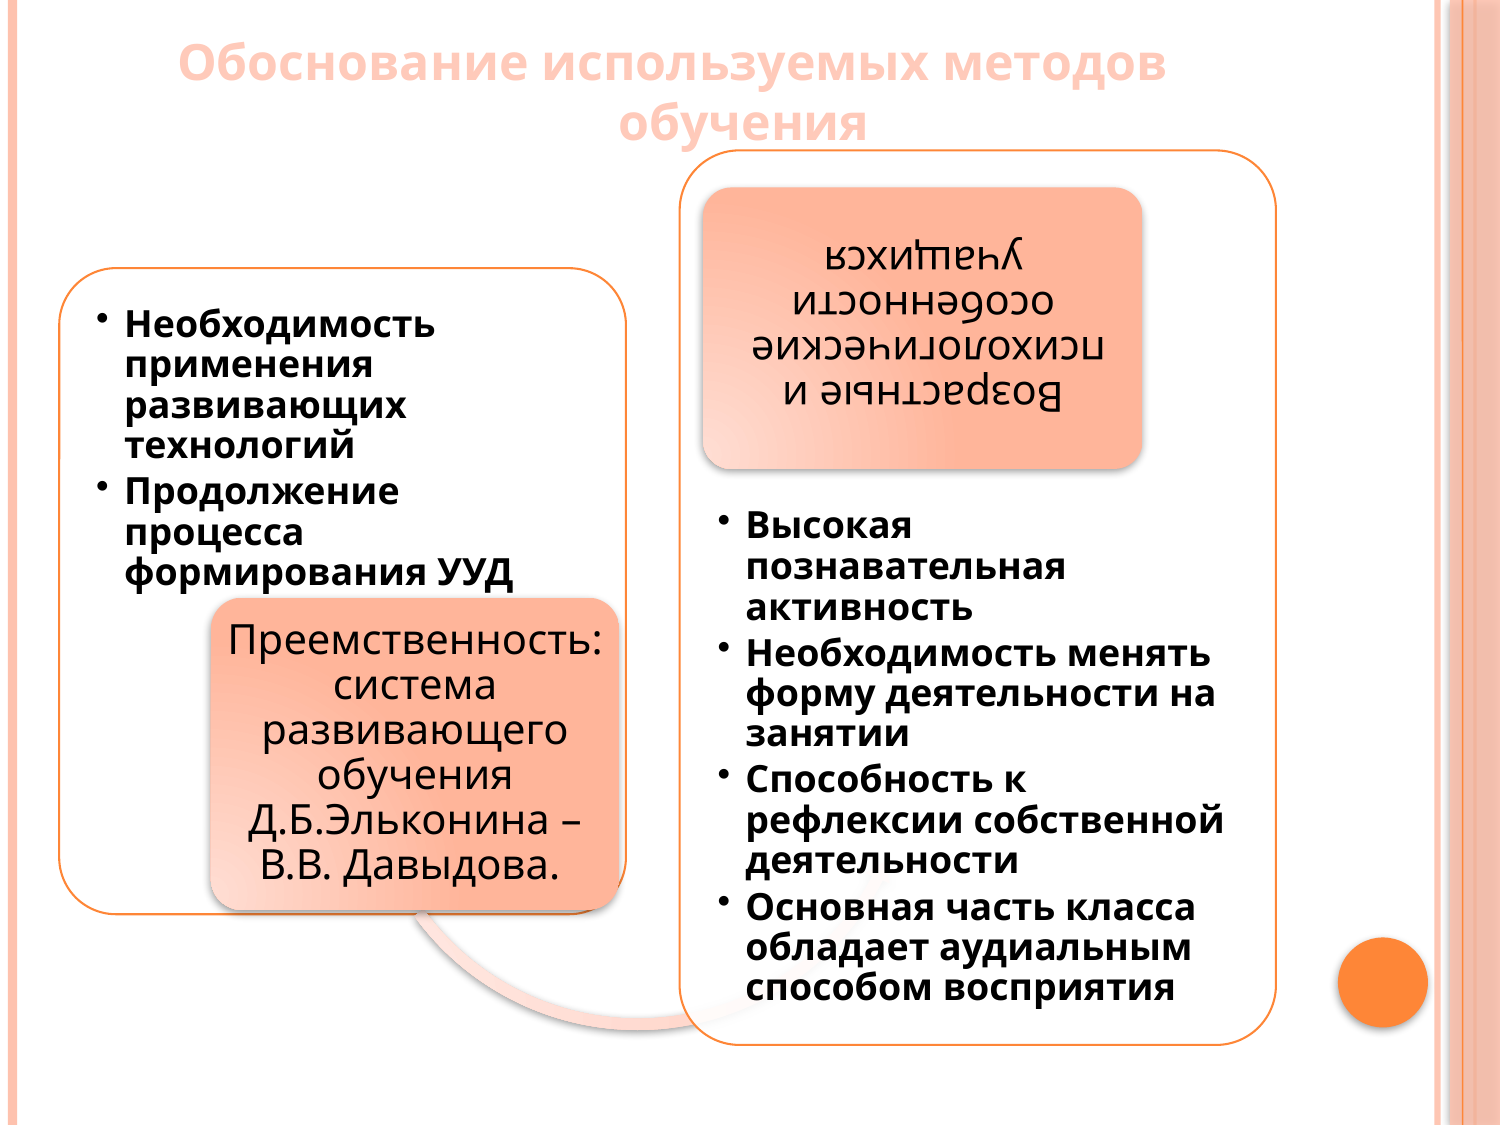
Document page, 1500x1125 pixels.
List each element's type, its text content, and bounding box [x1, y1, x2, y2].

text_box Обоснование используемых методов обучения [152, 23, 1336, 159]
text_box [57, 186, 1278, 1009]
